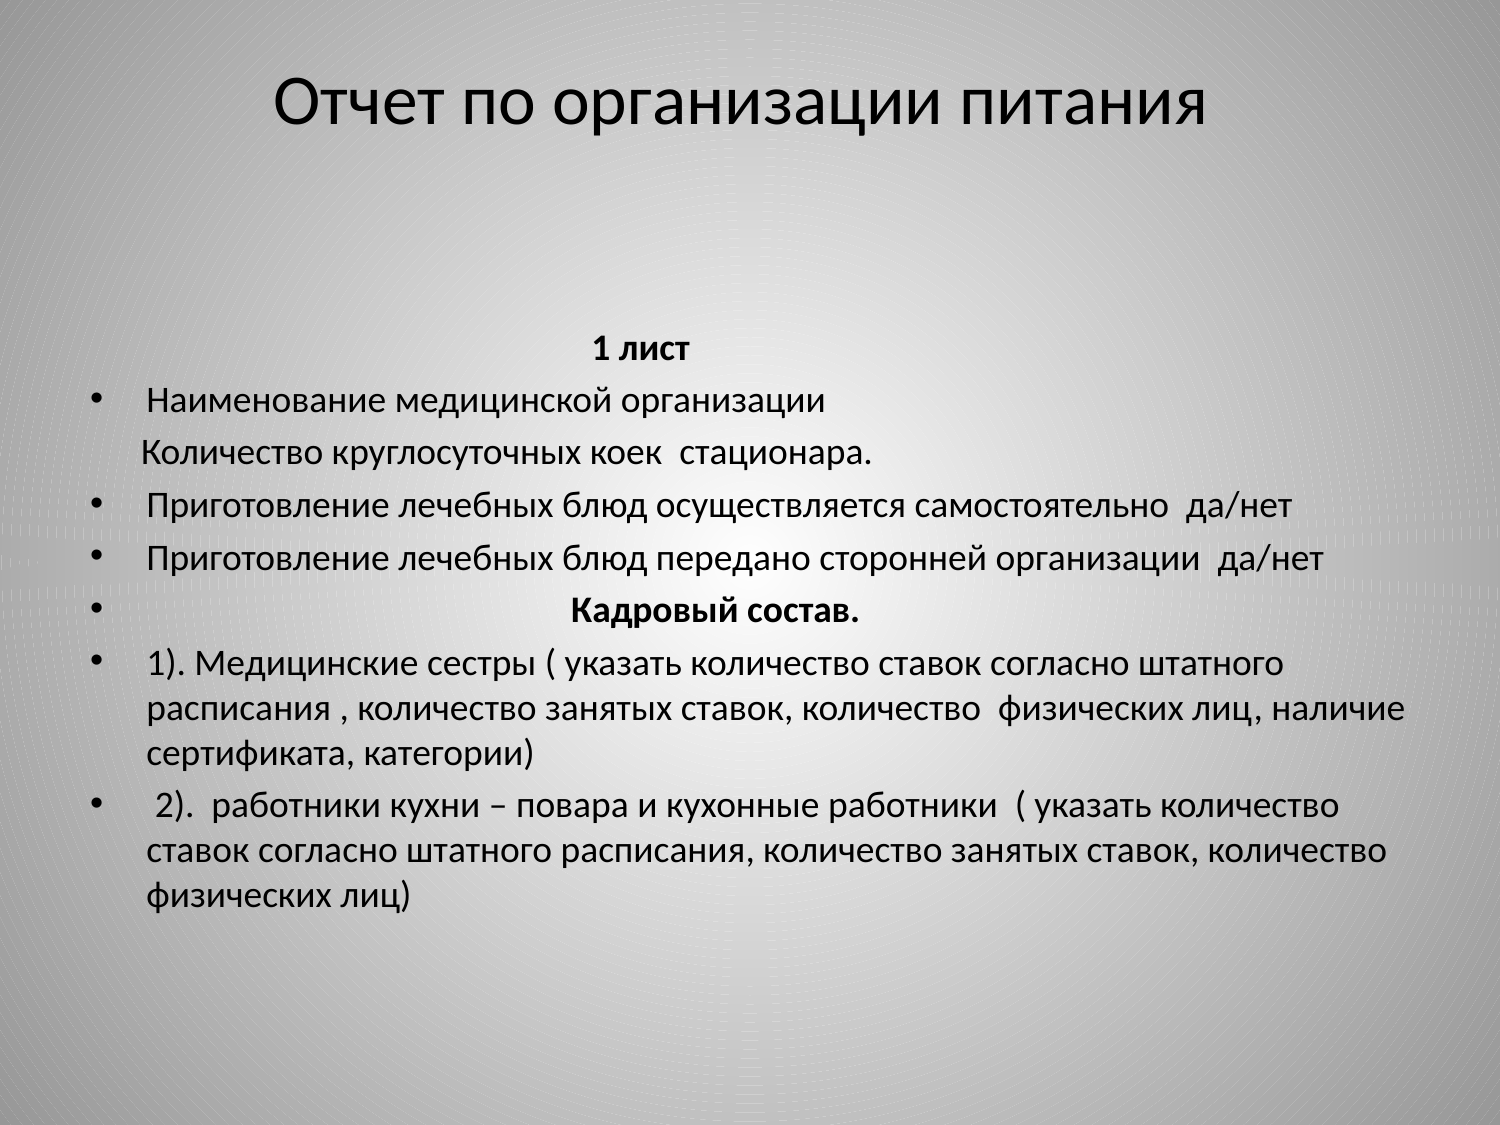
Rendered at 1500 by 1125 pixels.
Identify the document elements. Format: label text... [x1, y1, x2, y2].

title Отчет по организации питания [75, 45, 1425, 233]
list 1 лист Наименование медицинской организации Количество круглосуточных коек стационара. Приготовление лечебных блюд осуществляется самостоятельно да/нет Приготовление лечебных блюд передано сторонней организации да/нет Кадровый состав. 1). Медицинские сестры ( указать количество ставок согласно штатного расписания , количество занятых ставок, количество физических лиц, наличие сертификата, категории) 2). работники кухни – повара и кухонные работники ( указать количество ставок согласно штатного расписания, количество занятых ставок, количество физических лиц) [75, 262, 1425, 1005]
